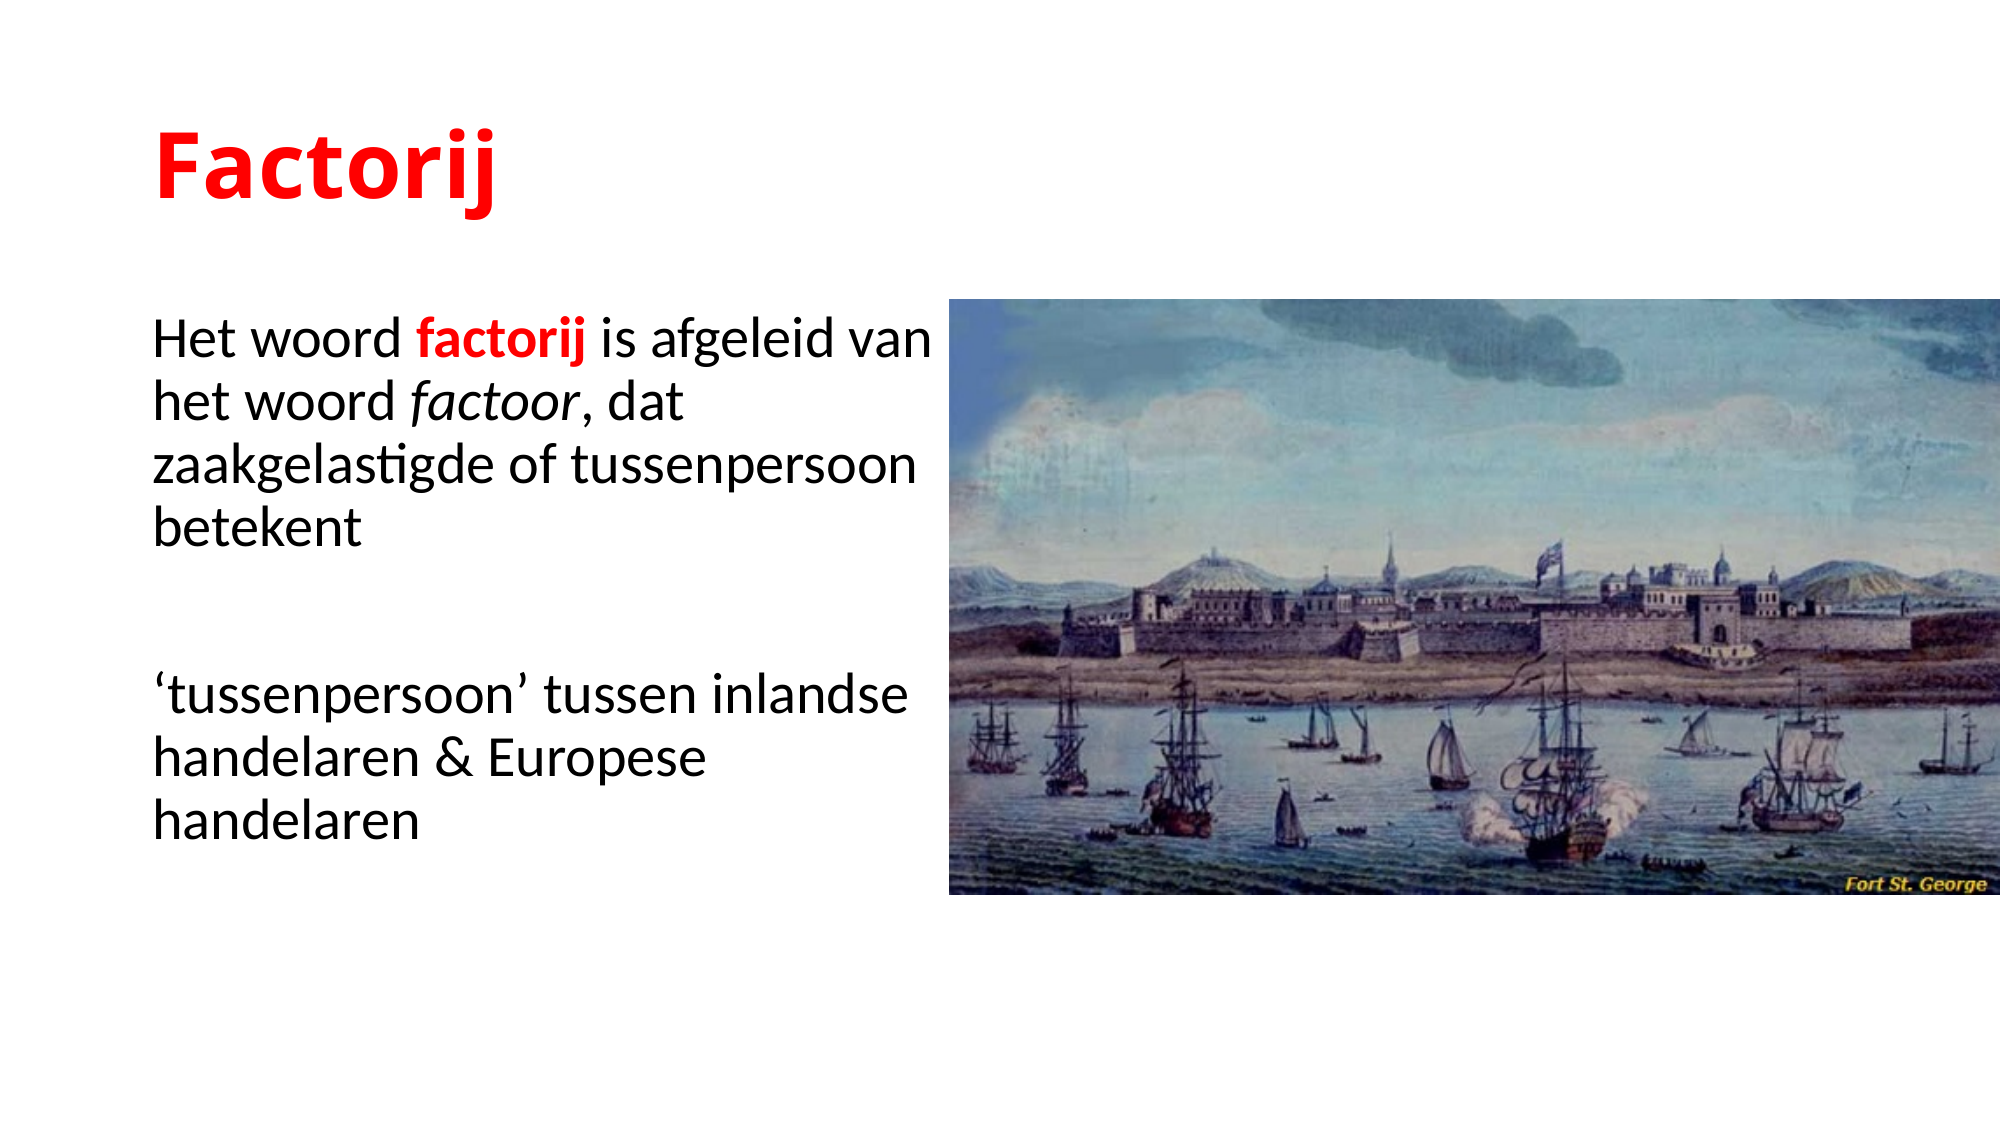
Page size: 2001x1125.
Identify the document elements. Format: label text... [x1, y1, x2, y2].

picture [948, 299, 2000, 895]
list Het woord factorij is afgeleid van het woord factoor, dat zaakgelastigde of tussenpersoon betekent ‘tussenpersoon’ tussen inlandse handelaren & Europese handelaren [137, 299, 988, 1014]
title Factorij [137, 59, 1863, 278]
